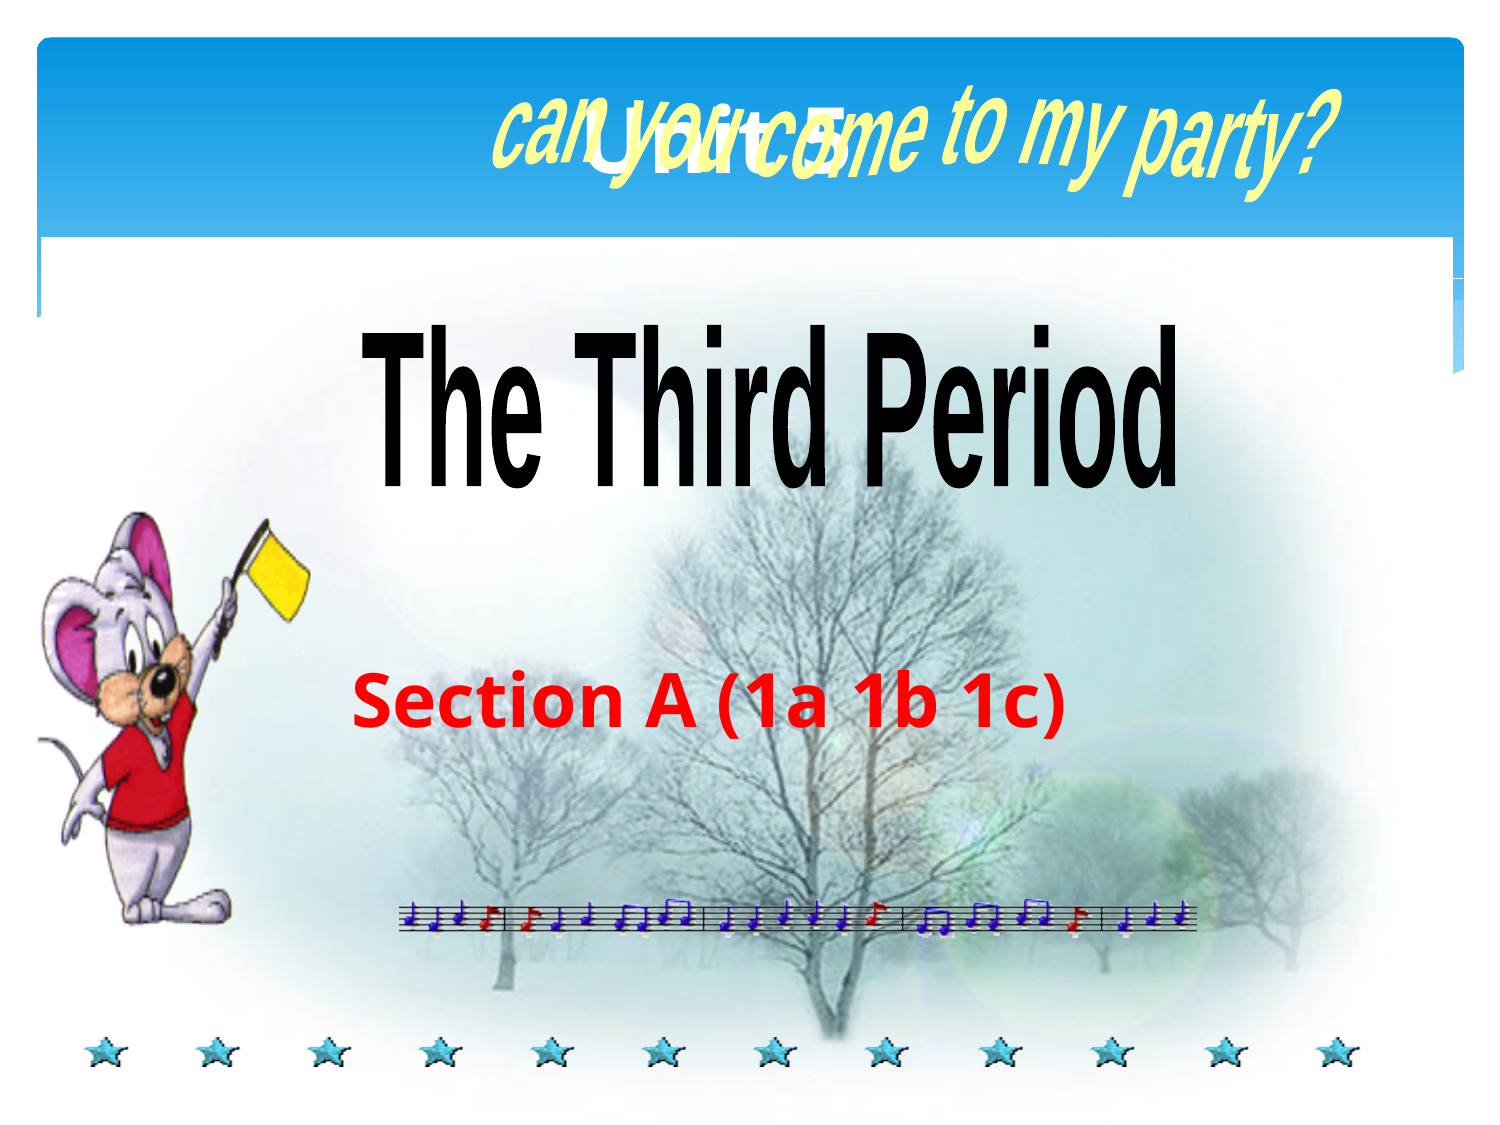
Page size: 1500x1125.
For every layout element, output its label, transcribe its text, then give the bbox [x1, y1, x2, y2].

picture [399, 899, 1198, 938]
picture [12, 487, 313, 938]
title Unit 5 [53, 42, 1404, 231]
picture [80, 1037, 1419, 1067]
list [40, 236, 1453, 1125]
